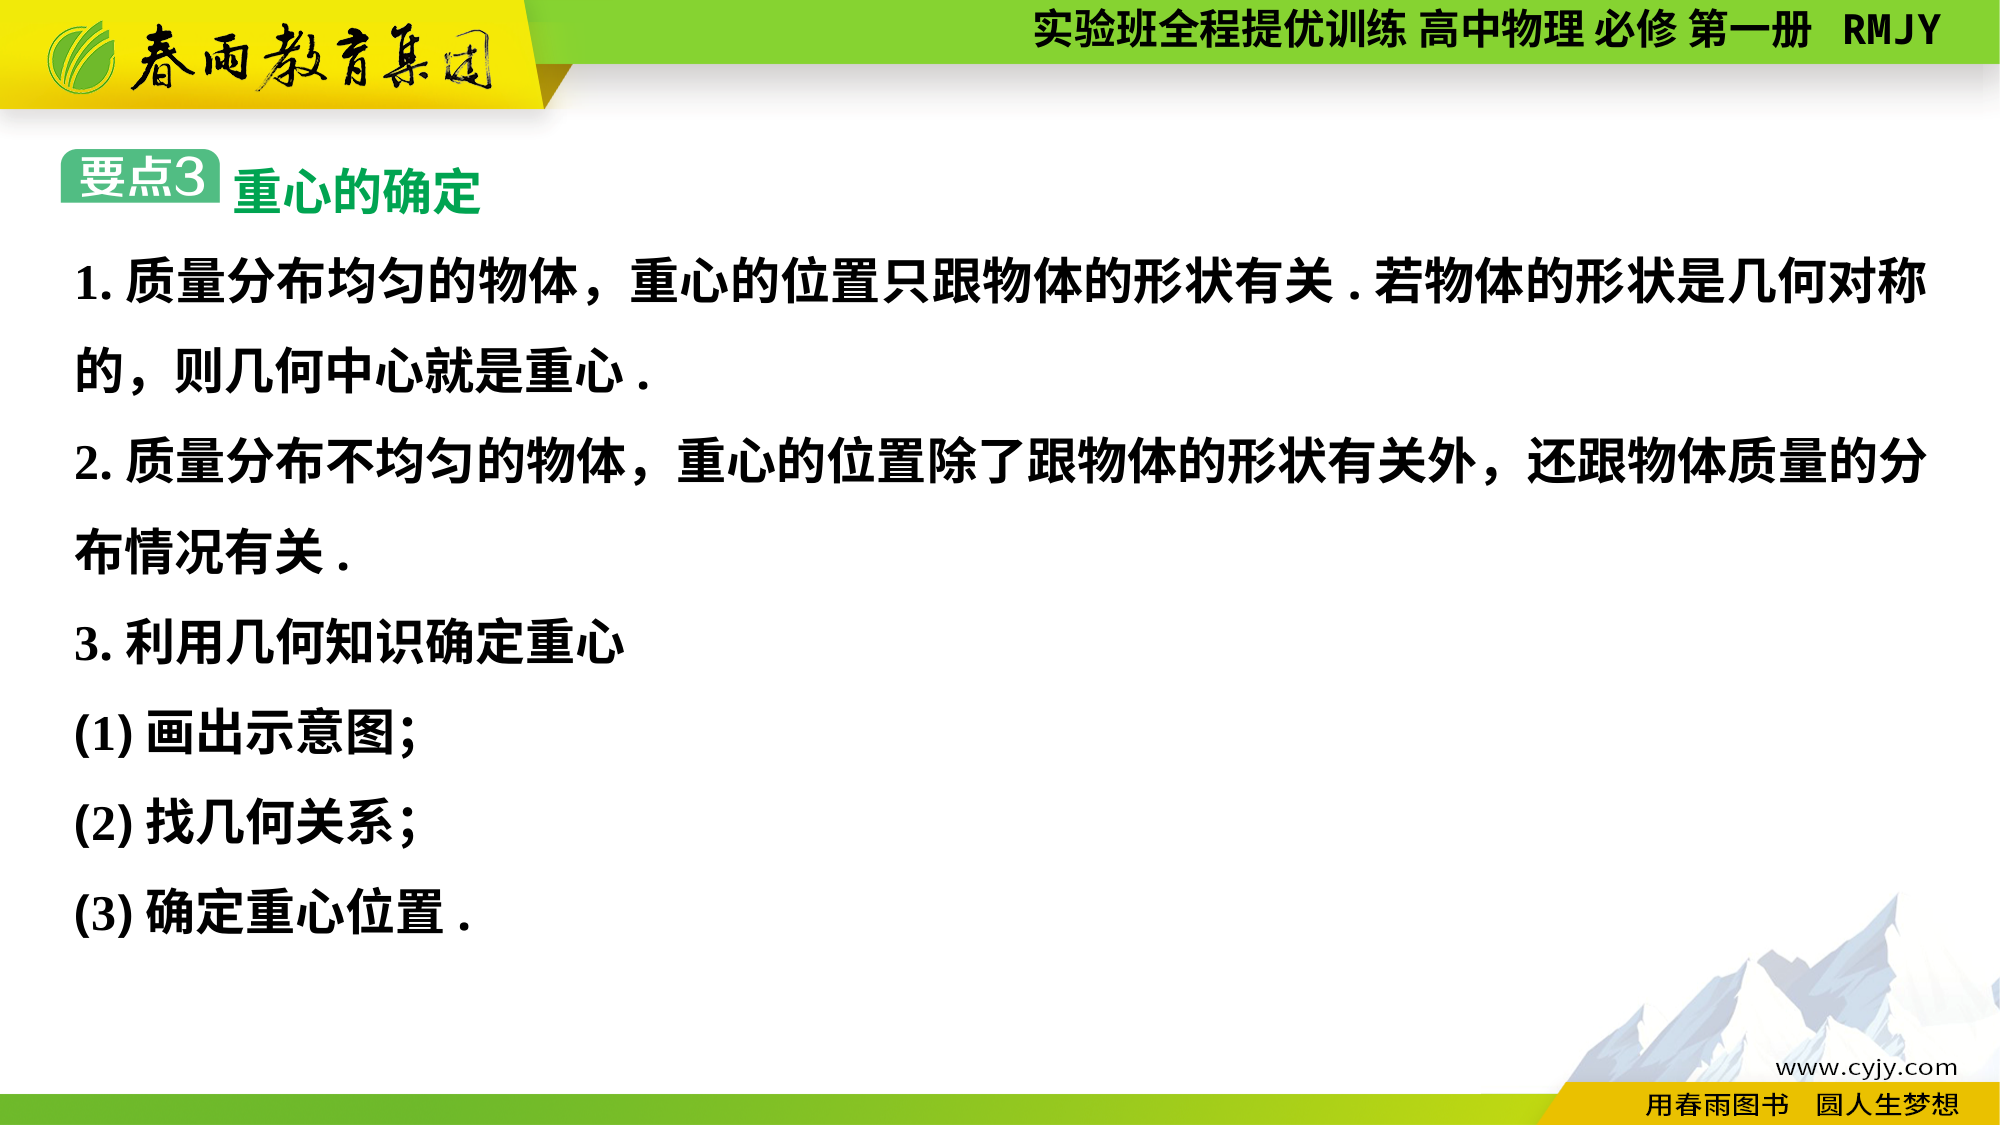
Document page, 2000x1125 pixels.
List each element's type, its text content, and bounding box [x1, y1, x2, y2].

list 重心的确定 1.质量分布均匀的物体，重心的位置只跟物体的形状有关.若物体的形状是几何对称的，则几何中心就是重心. 2.质量分布不均匀的物体，重心的位置除了跟物体的形状有关外，还跟物体质量的分布情况有关. 3.利用几何知识确定重心 (1)画出示意图； (2)找几何关系； (3)确定重心位置. [59, 122, 1944, 956]
picture [0, 0, 2000, 1125]
